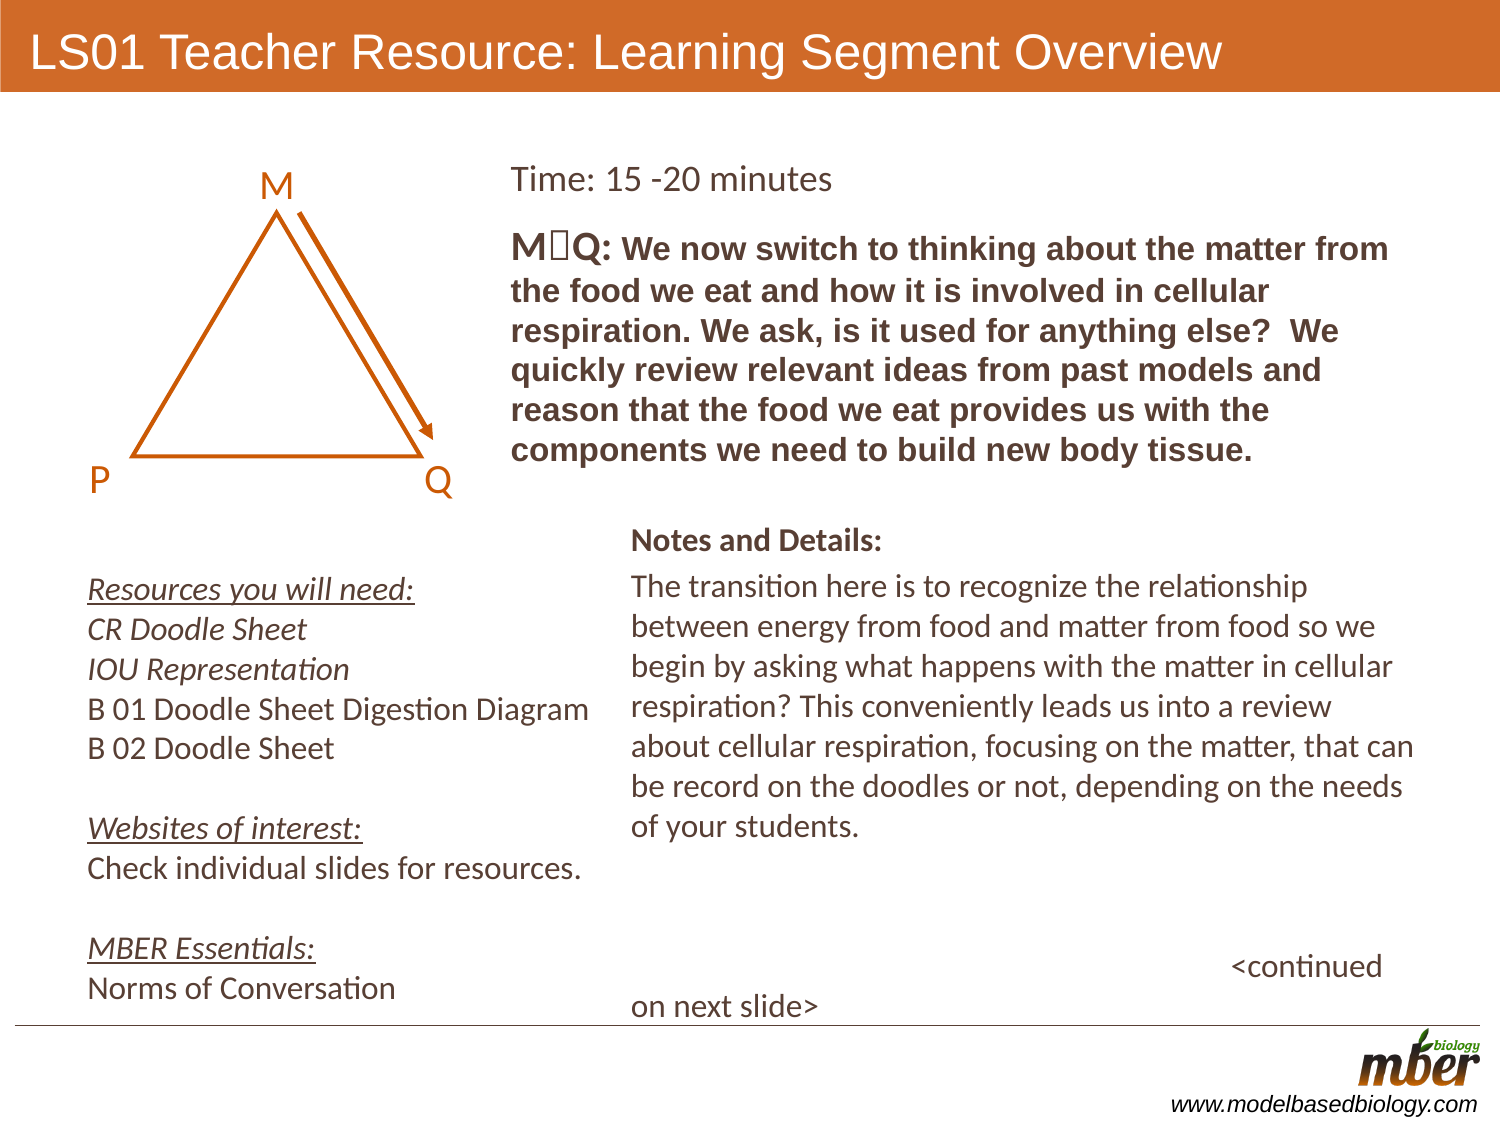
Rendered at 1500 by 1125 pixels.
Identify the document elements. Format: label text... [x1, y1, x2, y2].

text_box MQ: We now switch to thinking about the matter from the food we eat and how it is involved in cellular respiration. We ask, is it used for anything else? We quickly review relevant ideas from past models and reason that the food we eat provides us with the components we need to build new body tissue. [501, 211, 1449, 480]
text_box Time: 15 -20 minutes [495, 146, 1220, 206]
text_box Notes and Details: The transition here is to recognize the relationship between energy from food and matter from food so we begin by asking what happens with the matter in cellular respiration? This conveniently leads us into a review about cellular respiration, focusing on the matter, that can be record on the doodles or not, depending on the needs of your students. <continued on next slide> [616, 510, 1431, 1025]
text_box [298, 212, 434, 441]
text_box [73, 150, 496, 511]
title LS01 Teacher Resource: Learning Segment Overview [14, 11, 1480, 89]
picture [1358, 1028, 1480, 1086]
text_box Resources you will need: CR Doodle Sheet IOU Representation B 01 Doodle Sheet Digestion Diagram B 02 Doodle Sheet Websites of interest: Check individual slides for resources. MBER Essentials: Norms of Conversation [72, 559, 617, 1014]
